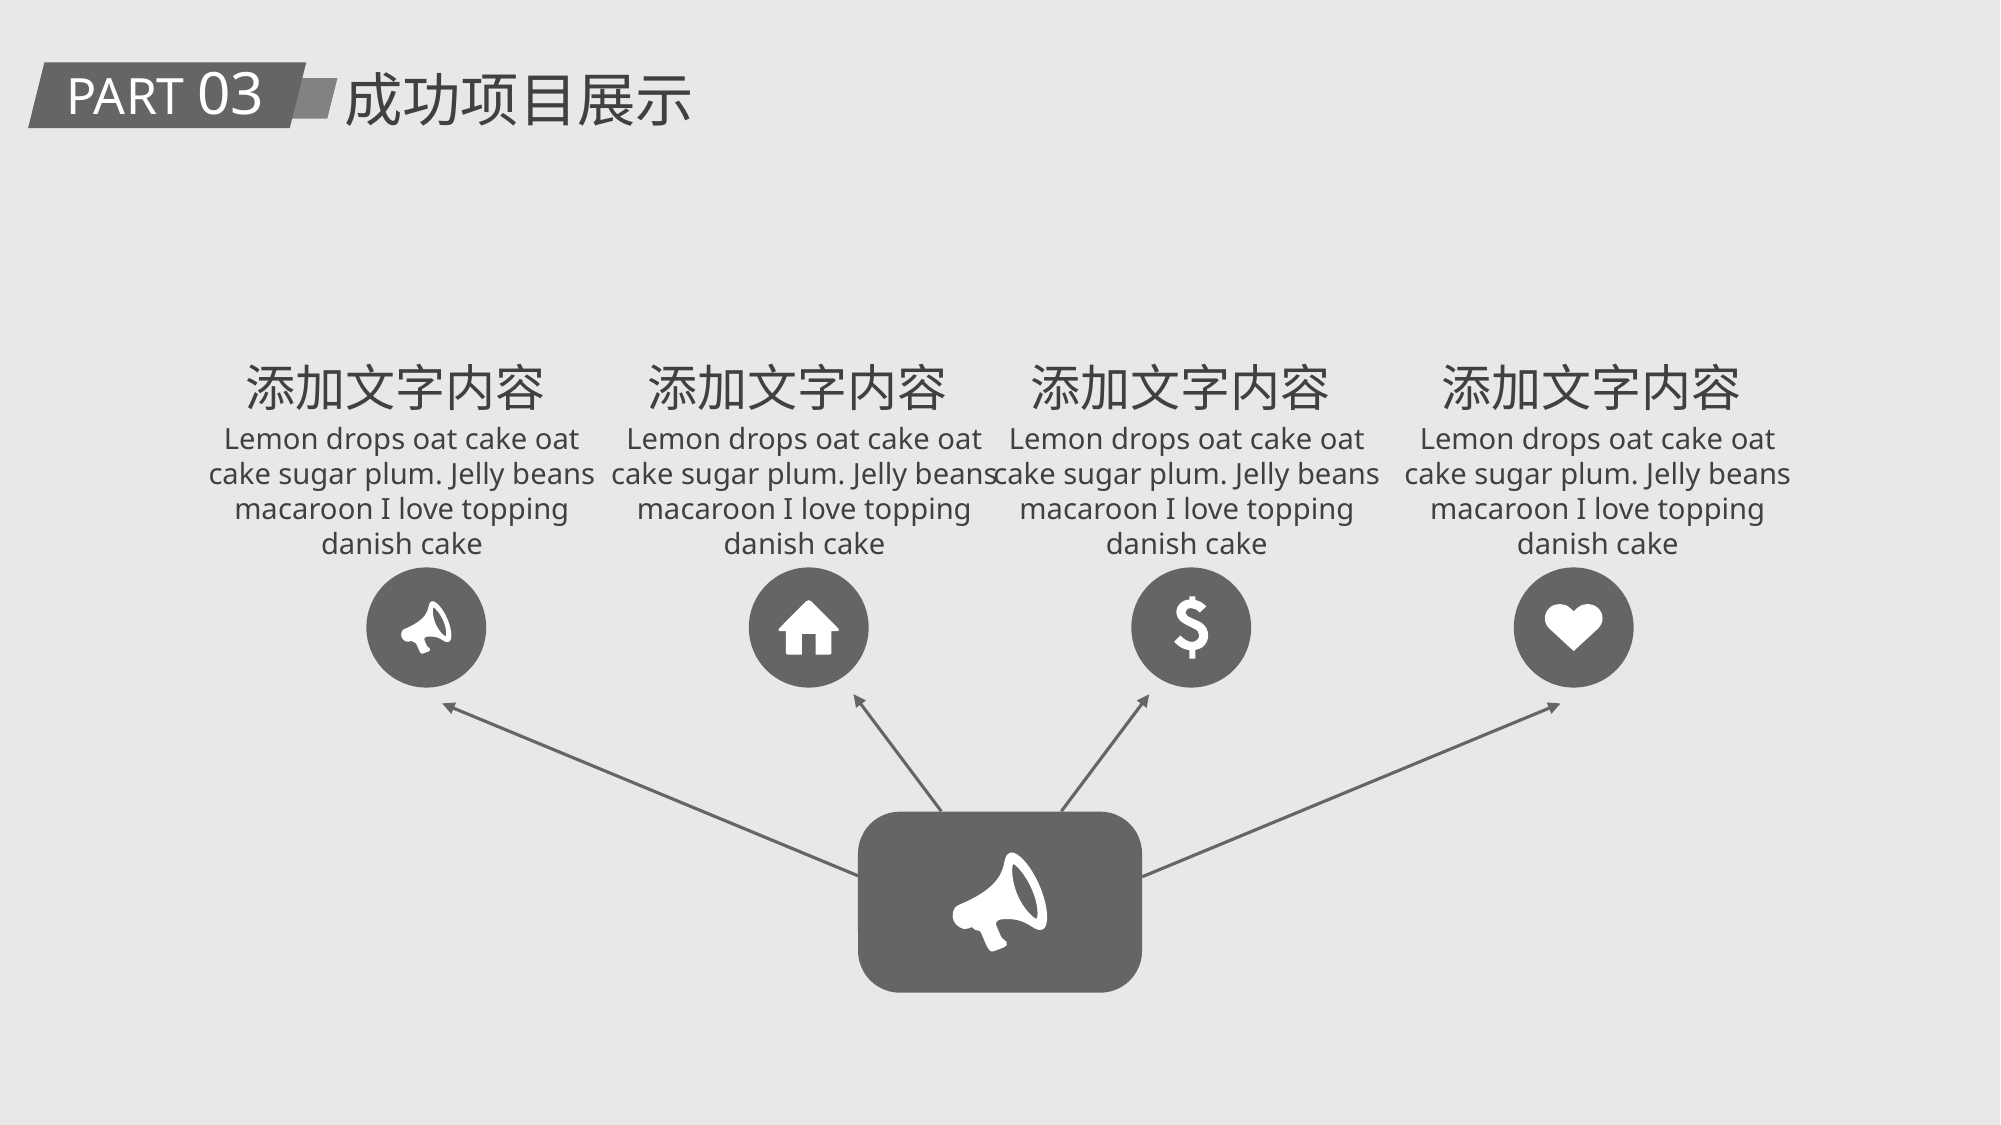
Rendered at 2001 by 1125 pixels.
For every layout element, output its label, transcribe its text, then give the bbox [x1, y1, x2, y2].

text_box 添加文字内容 [1015, 349, 1359, 420]
text_box Lemon drops oat cake oat cake sugar plum. Jelly beans macaroon I love topping danish cake [1402, 420, 1794, 568]
text_box Lemon drops oat cake oat cake sugar plum. Jelly beans macaroon I love topping danish cake [206, 420, 598, 568]
text_box 成功项目展示 [329, 55, 902, 141]
text_box PART 03 [51, 48, 283, 134]
text_box Lemon drops oat cake oat cake sugar plum. Jelly beans macaroon I love topping danish cake [991, 420, 1383, 567]
text_box 添加文字内容 [230, 349, 574, 420]
text_box [26, 61, 51, 130]
text_box [283, 61, 308, 130]
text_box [366, 567, 1634, 993]
text_box 添加文字内容 [1426, 349, 1770, 420]
text_box 添加文字内容 [633, 349, 976, 420]
text_box [294, 77, 329, 120]
text_box Lemon drops oat cake oat cake sugar plum. Jelly beans macaroon I love topping danish cake [608, 420, 991, 567]
